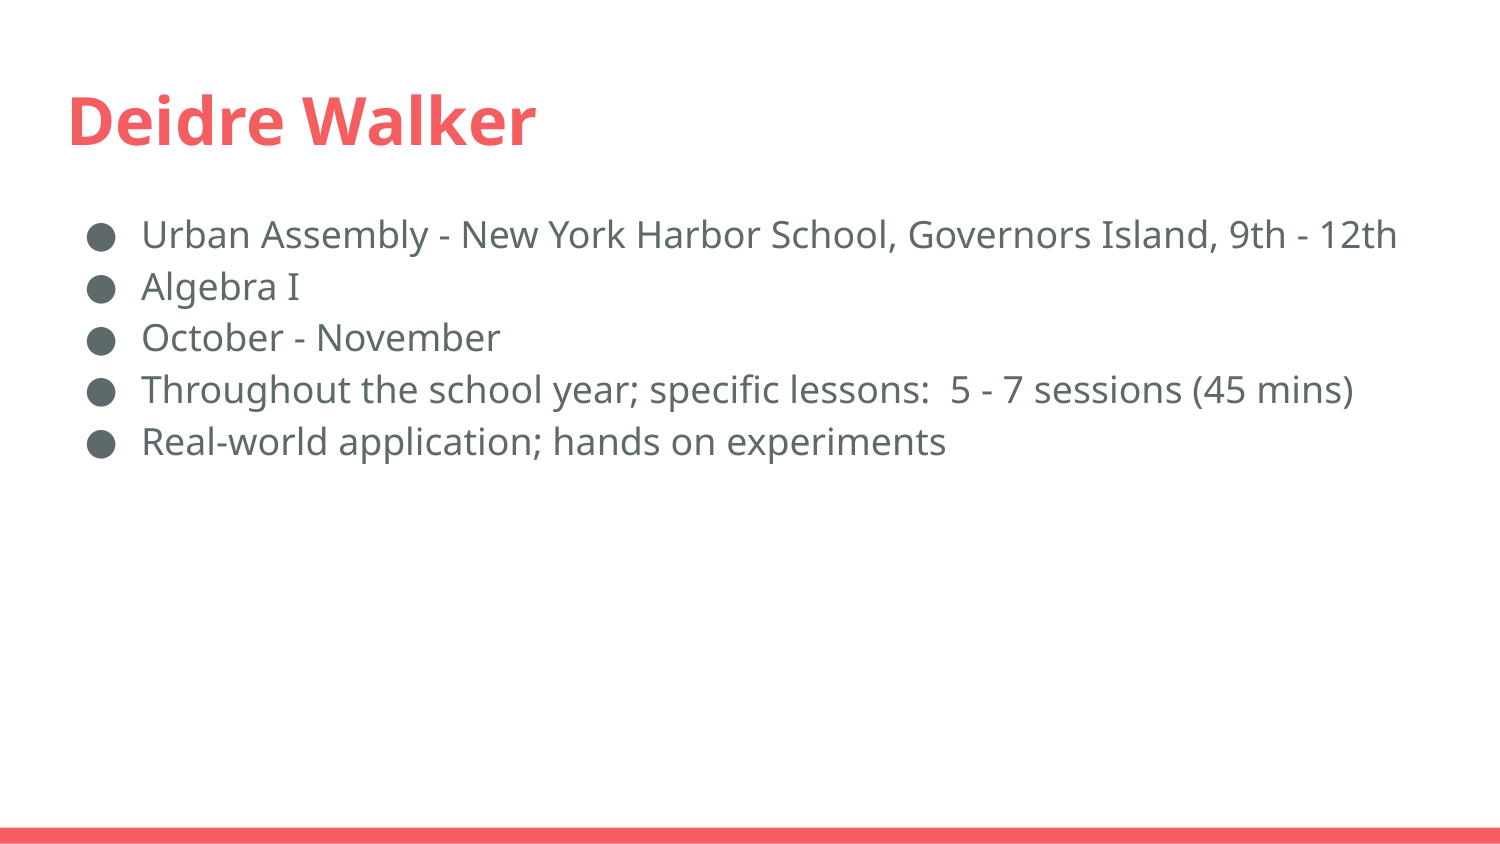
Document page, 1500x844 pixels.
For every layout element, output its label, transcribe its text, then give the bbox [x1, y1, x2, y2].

list Urban Assembly - New York Harbor School, Governors Island, 9th - 12th Algebra I October - November Throughout the school year; specific lessons: 5 - 7 sessions (45 mins) Real-world application; hands on experiments [51, 189, 1449, 750]
title Deidre Walker [51, 64, 1449, 167]
